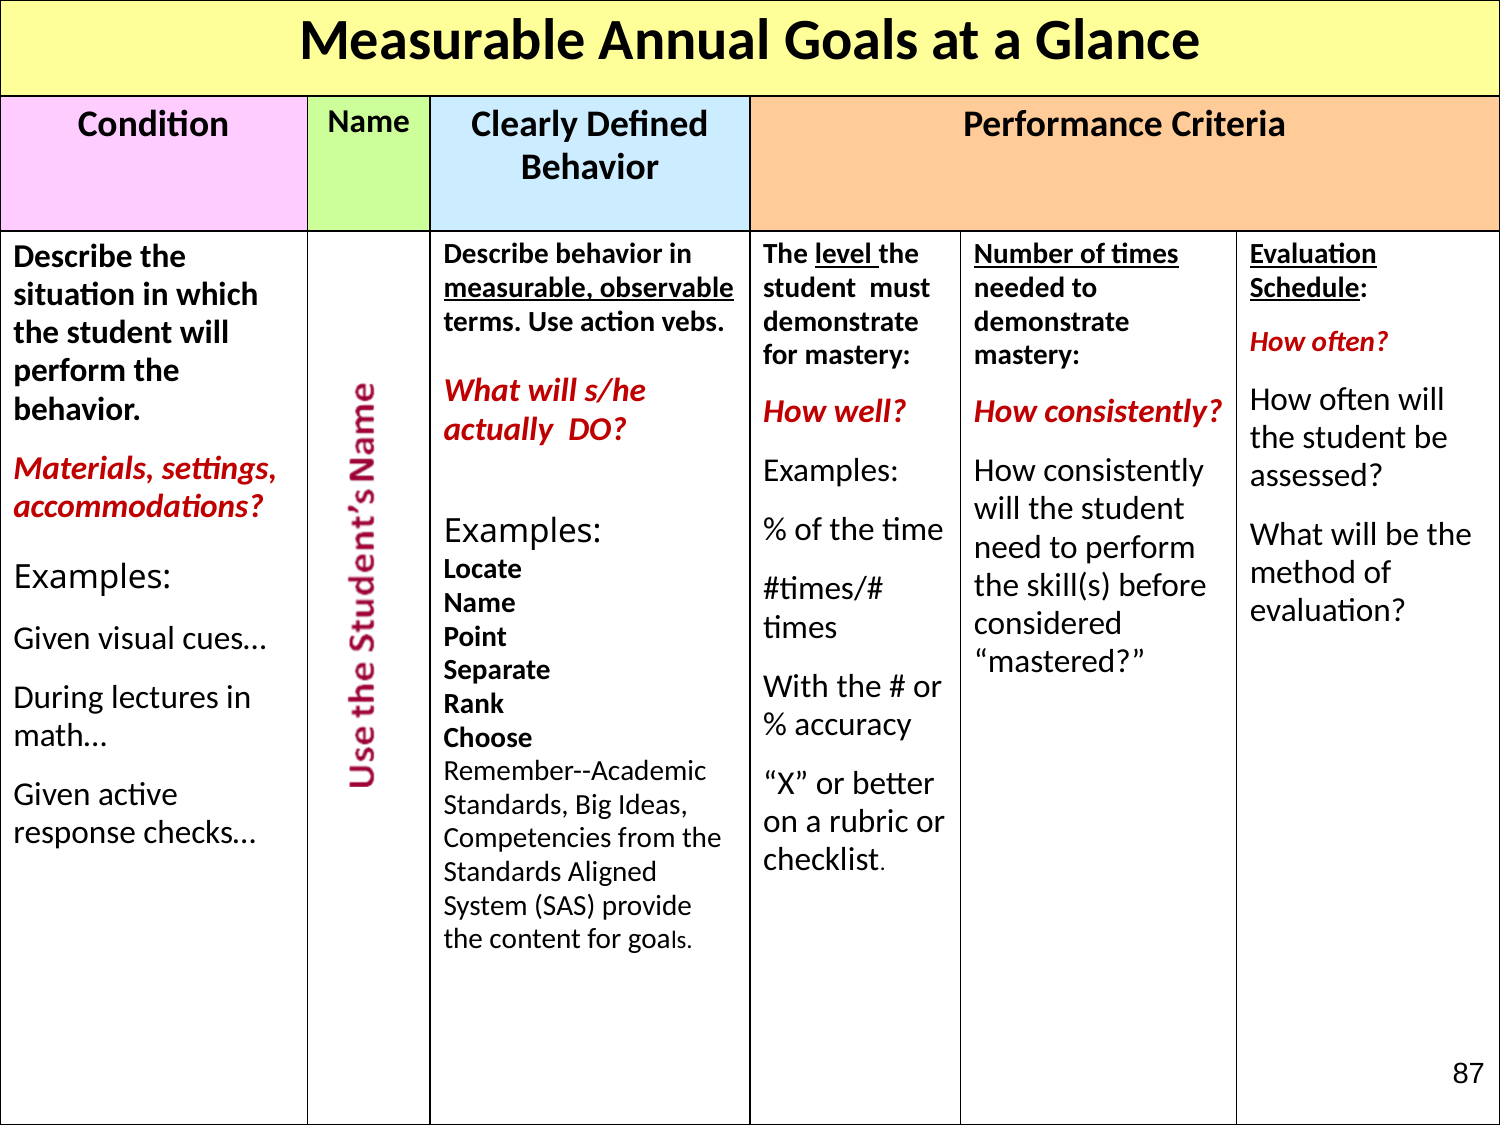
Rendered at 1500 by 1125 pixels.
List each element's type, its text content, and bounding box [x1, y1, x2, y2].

table_cell Describe the situation in which the student will perform the behavior. Materials, settings, accommodations? Examples: Given visual cues… During lectures in math… Given active response checks… [1, 232, 307, 1124]
table_cell Number of times needed to demonstrate mastery: How consistently? How consistently will the student need to perform the skill(s) before considered “mastered?” [961, 232, 1236, 1124]
table_cell Performance Criteria [751, 97, 1499, 230]
picture [324, 337, 392, 816]
table_cell Name [308, 97, 429, 230]
table_cell Describe behavior in measurable, observable terms. Use action vebs. What will s/he actually DO? Examples: Locate Name Point Separate Rank Choose Remember--Academic Standards, Big Ideas, Competencies from the Standards Aligned System (SAS) provide the content for goals. [431, 232, 749, 1124]
table_cell Condition [1, 97, 307, 230]
table_cell Evaluation Schedule: How often? How often will the student be assessed? What will be the method of evaluation? [1237, 232, 1499, 1124]
table_cell The level the student must demonstrate for mastery: How well? Examples: % of the time #times/# times With the # or % accuracy “X” or better on a rubric or checklist. [751, 232, 960, 1124]
table_cell Clearly Defined Behavior [431, 97, 749, 230]
table_cell [308, 232, 429, 1124]
table_header Measurable Annual Goals at a Glance [1, 1, 1499, 95]
